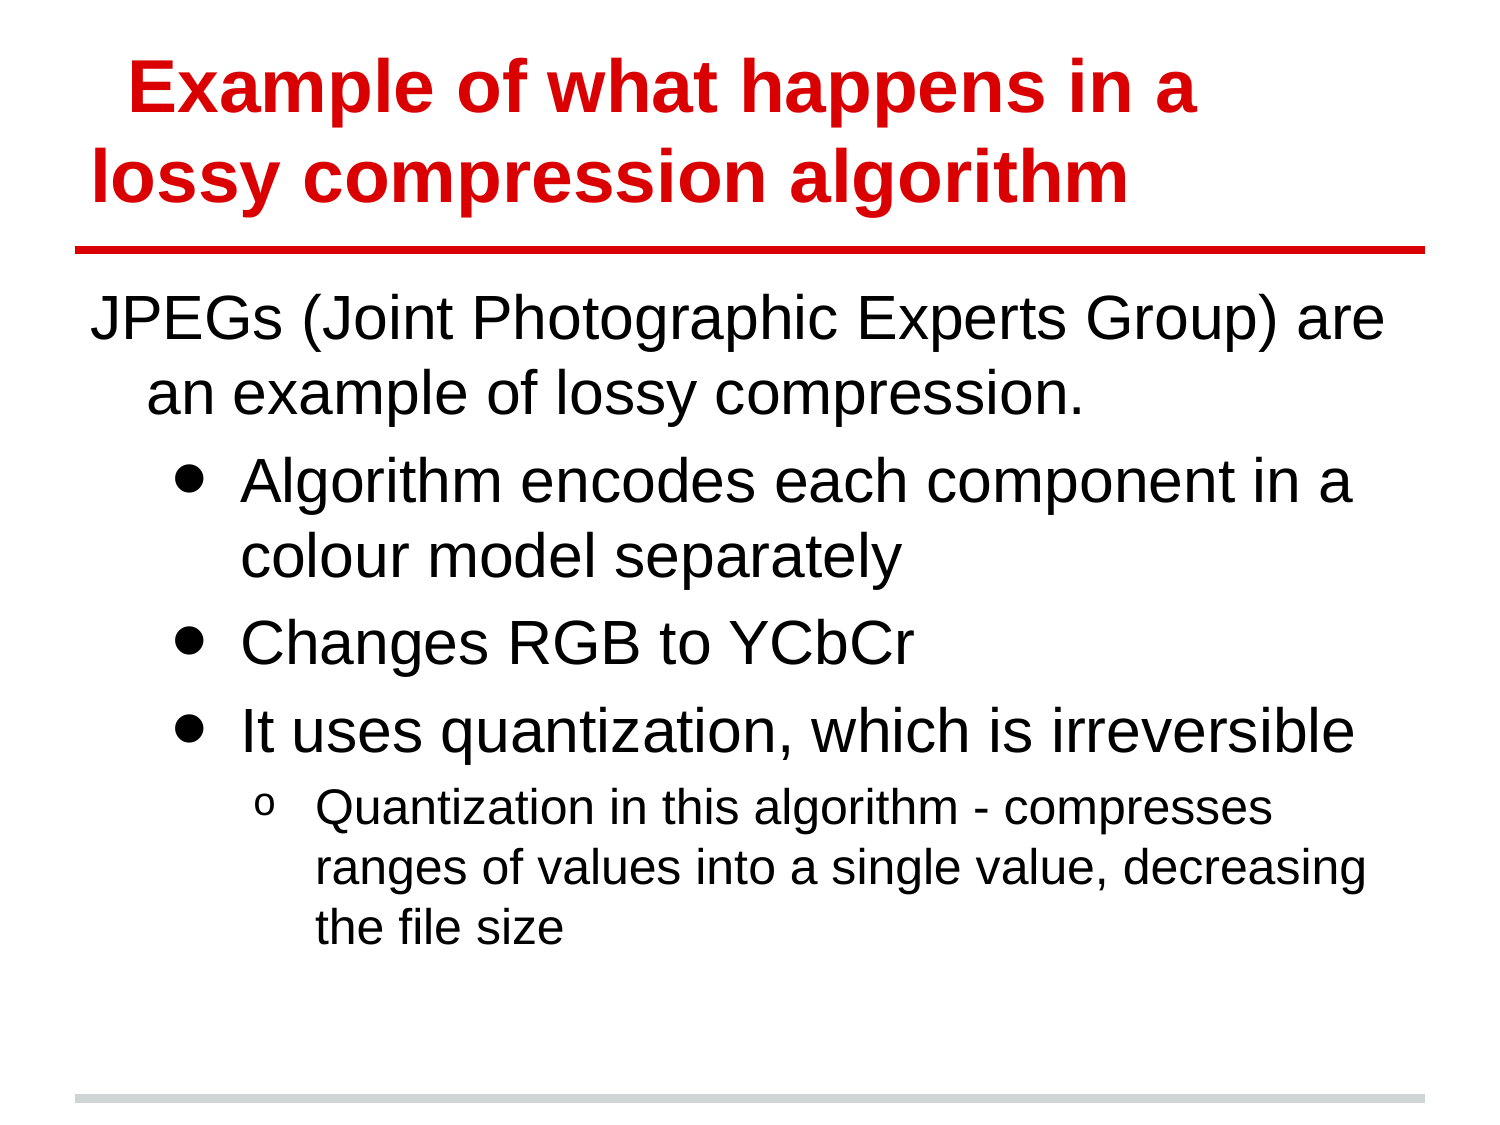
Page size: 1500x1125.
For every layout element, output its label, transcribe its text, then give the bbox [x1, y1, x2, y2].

list JPEGs (Joint Photographic Experts Group) are an example of lossy compression. Algorithm encodes each component in a colour model separately Changes RGB to YCbCr It uses quantization, which is irreversible Quantization in this algorithm - compresses ranges of values into a single value, decreasing the file size [75, 262, 1425, 1078]
title Example of what happens in a lossy compression algorithm [75, 45, 1425, 233]
